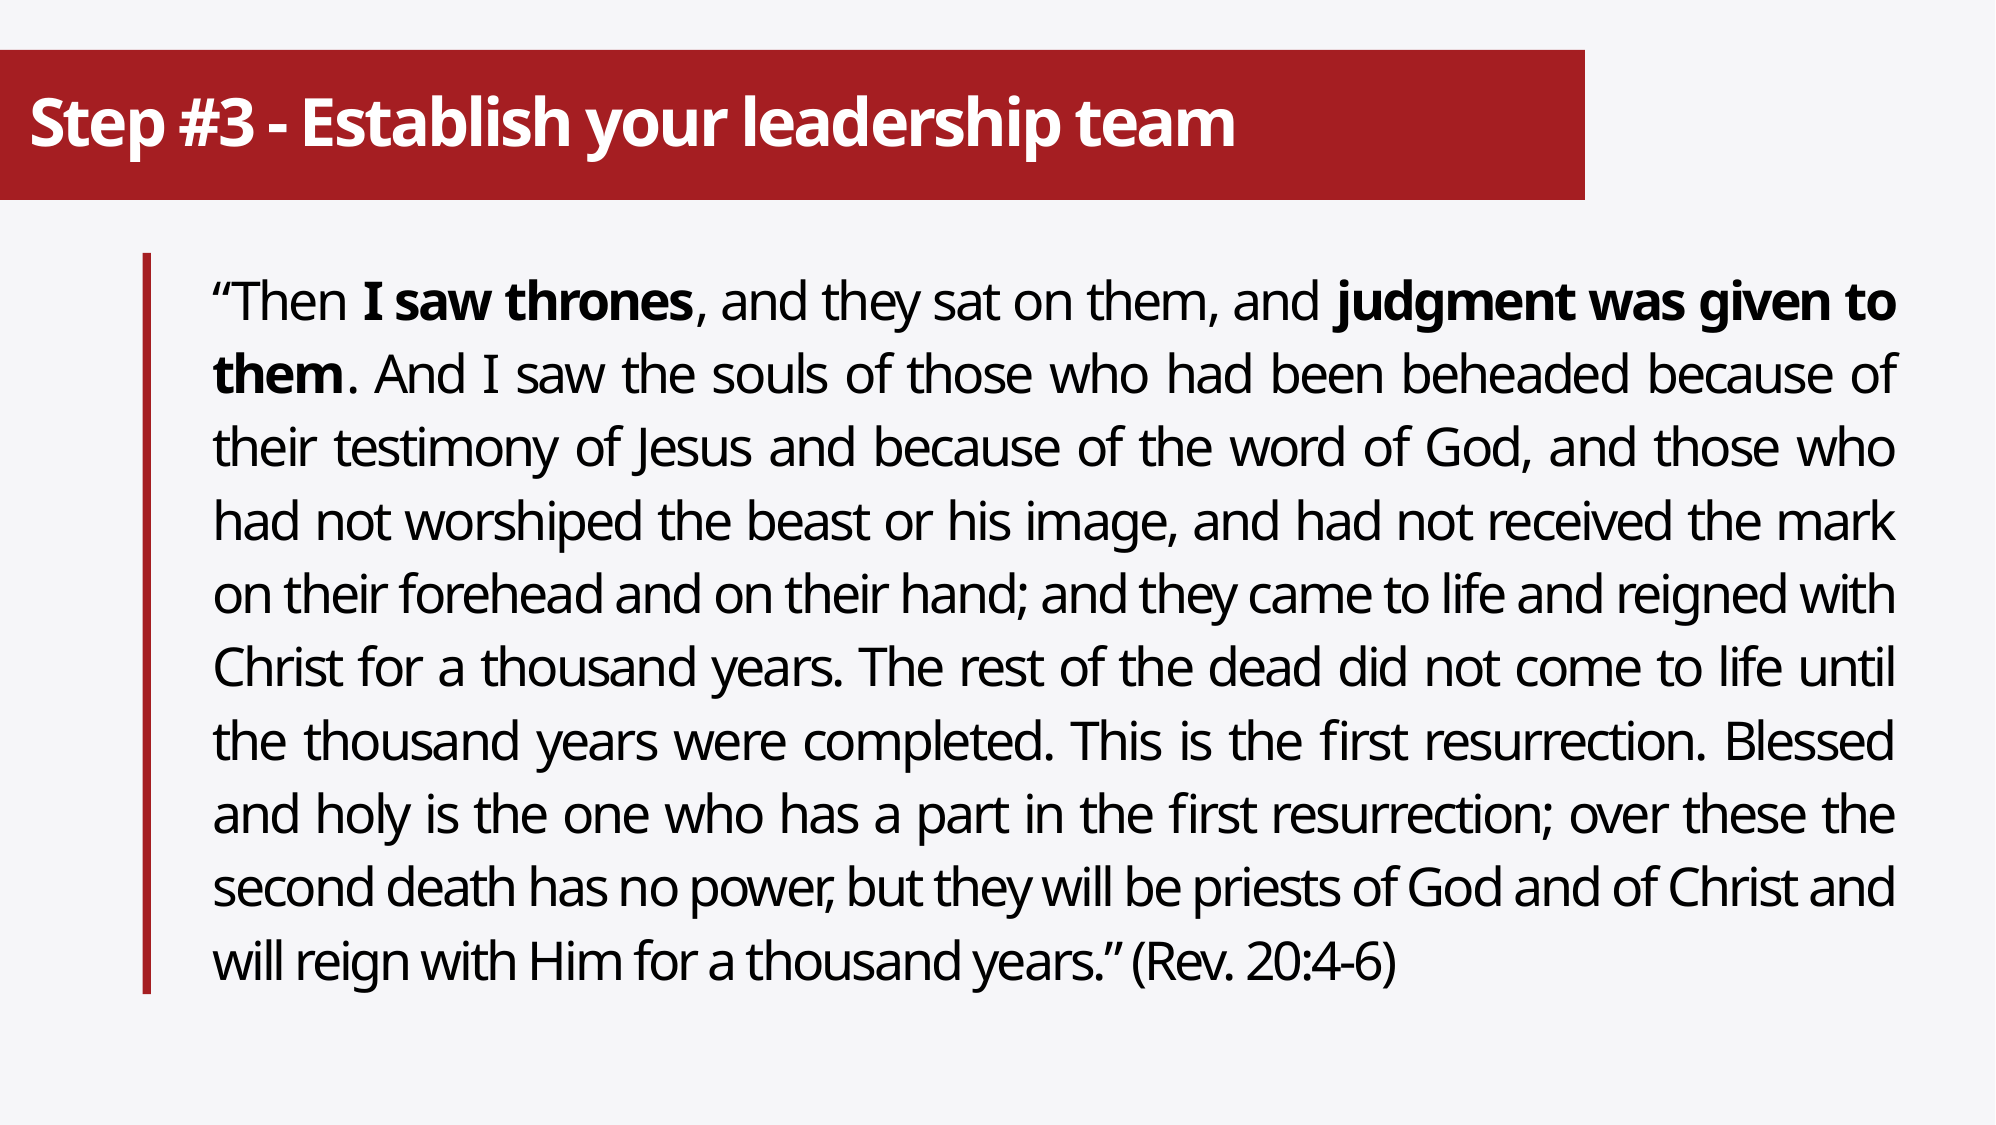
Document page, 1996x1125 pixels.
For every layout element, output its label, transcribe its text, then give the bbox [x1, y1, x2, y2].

subtitle “Then I saw thrones, and they sat on them, and judgment was given to them. And I saw the souls of those who had been beheaded because of their testimony of Jesus and because of the word of God, and those who had not worshiped the beast or his image, and had not received the mark on their forehead and on their hand; and they came to life and reigned with Christ for a thousand years. The rest of the dead did not come to life until the thousand years were completed. This is the first resurrection. Blessed and holy is the one who has a part in the first resurrection; over these the second death has no power, but they will be priests of God and of Christ and will reign with Him for a thousand years.” (Rev. 20:4-6) [197, 249, 1910, 1000]
title Step #3 - Establish your leadership team [14, 62, 1810, 188]
